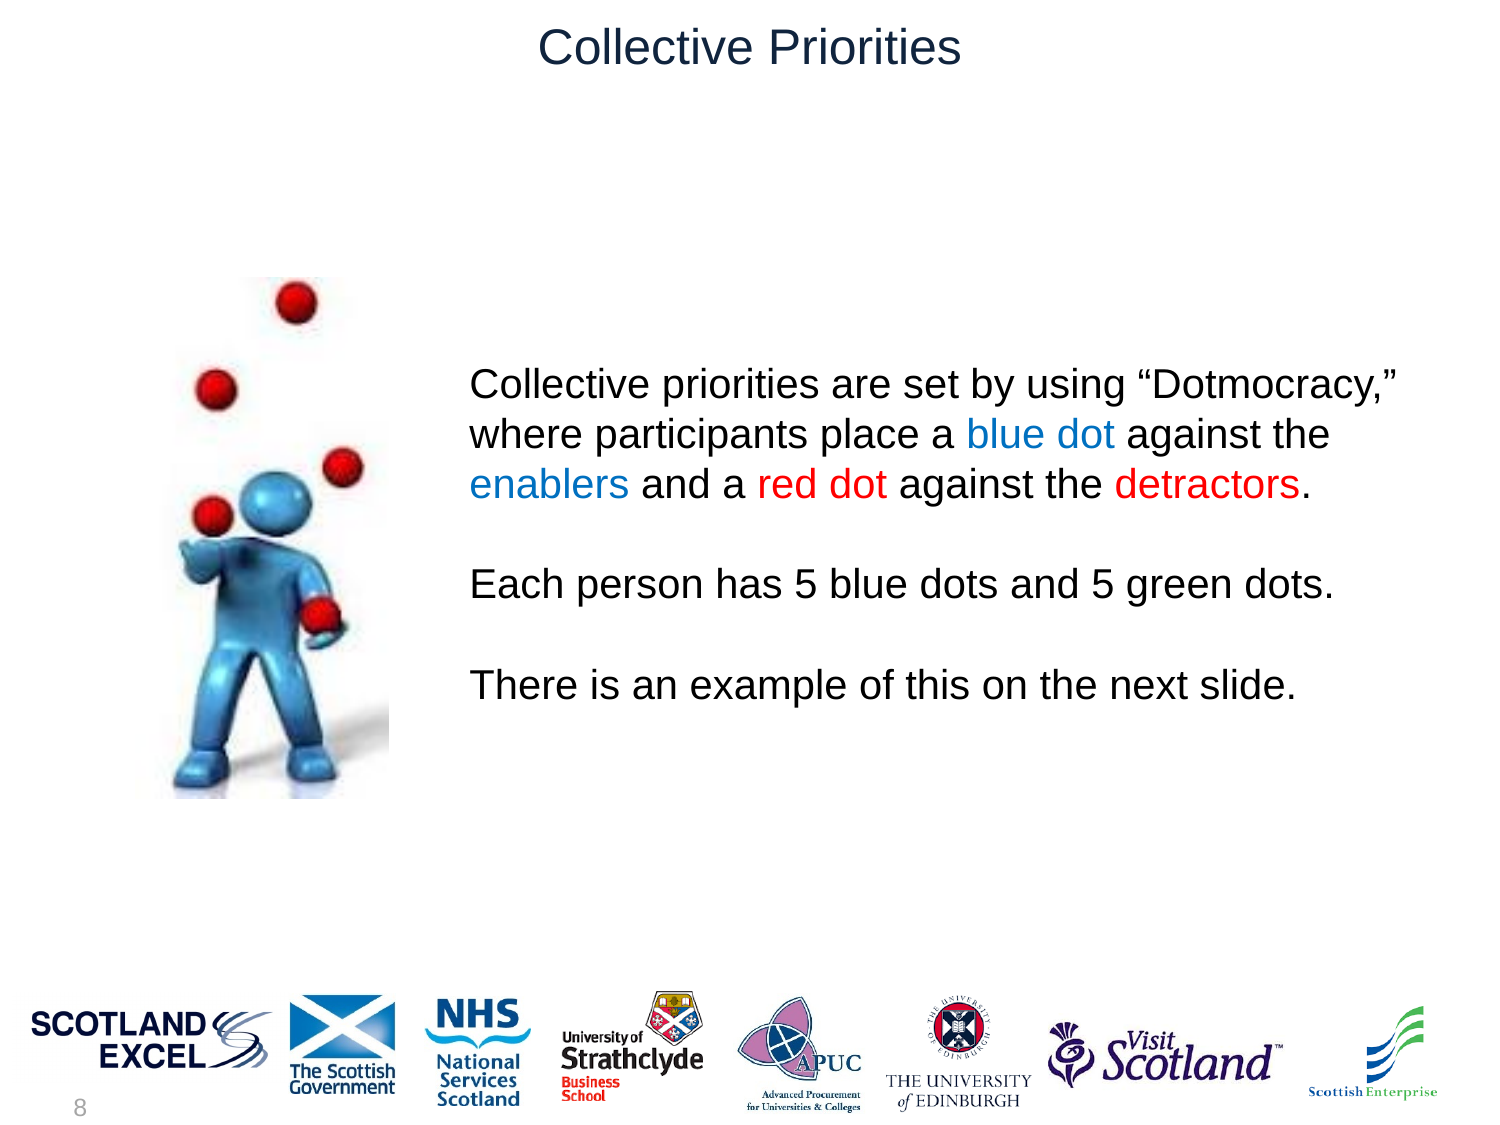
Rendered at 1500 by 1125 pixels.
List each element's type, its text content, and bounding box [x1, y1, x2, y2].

text_box Collective Priorities [0, 7, 1500, 82]
text_box Collective priorities are set by using “Dotmocracy,” where participants place a blue dot against the enablers and a red dot against the detractors. Each person has 5 blue dots and 5 green dots. There is an example of this on the next slide. [454, 349, 1435, 715]
picture [733, 993, 867, 1118]
picture [424, 996, 531, 1106]
picture [880, 993, 1483, 1113]
picture [561, 991, 703, 1101]
picture [12, 992, 396, 1094]
picture [135, 276, 389, 799]
